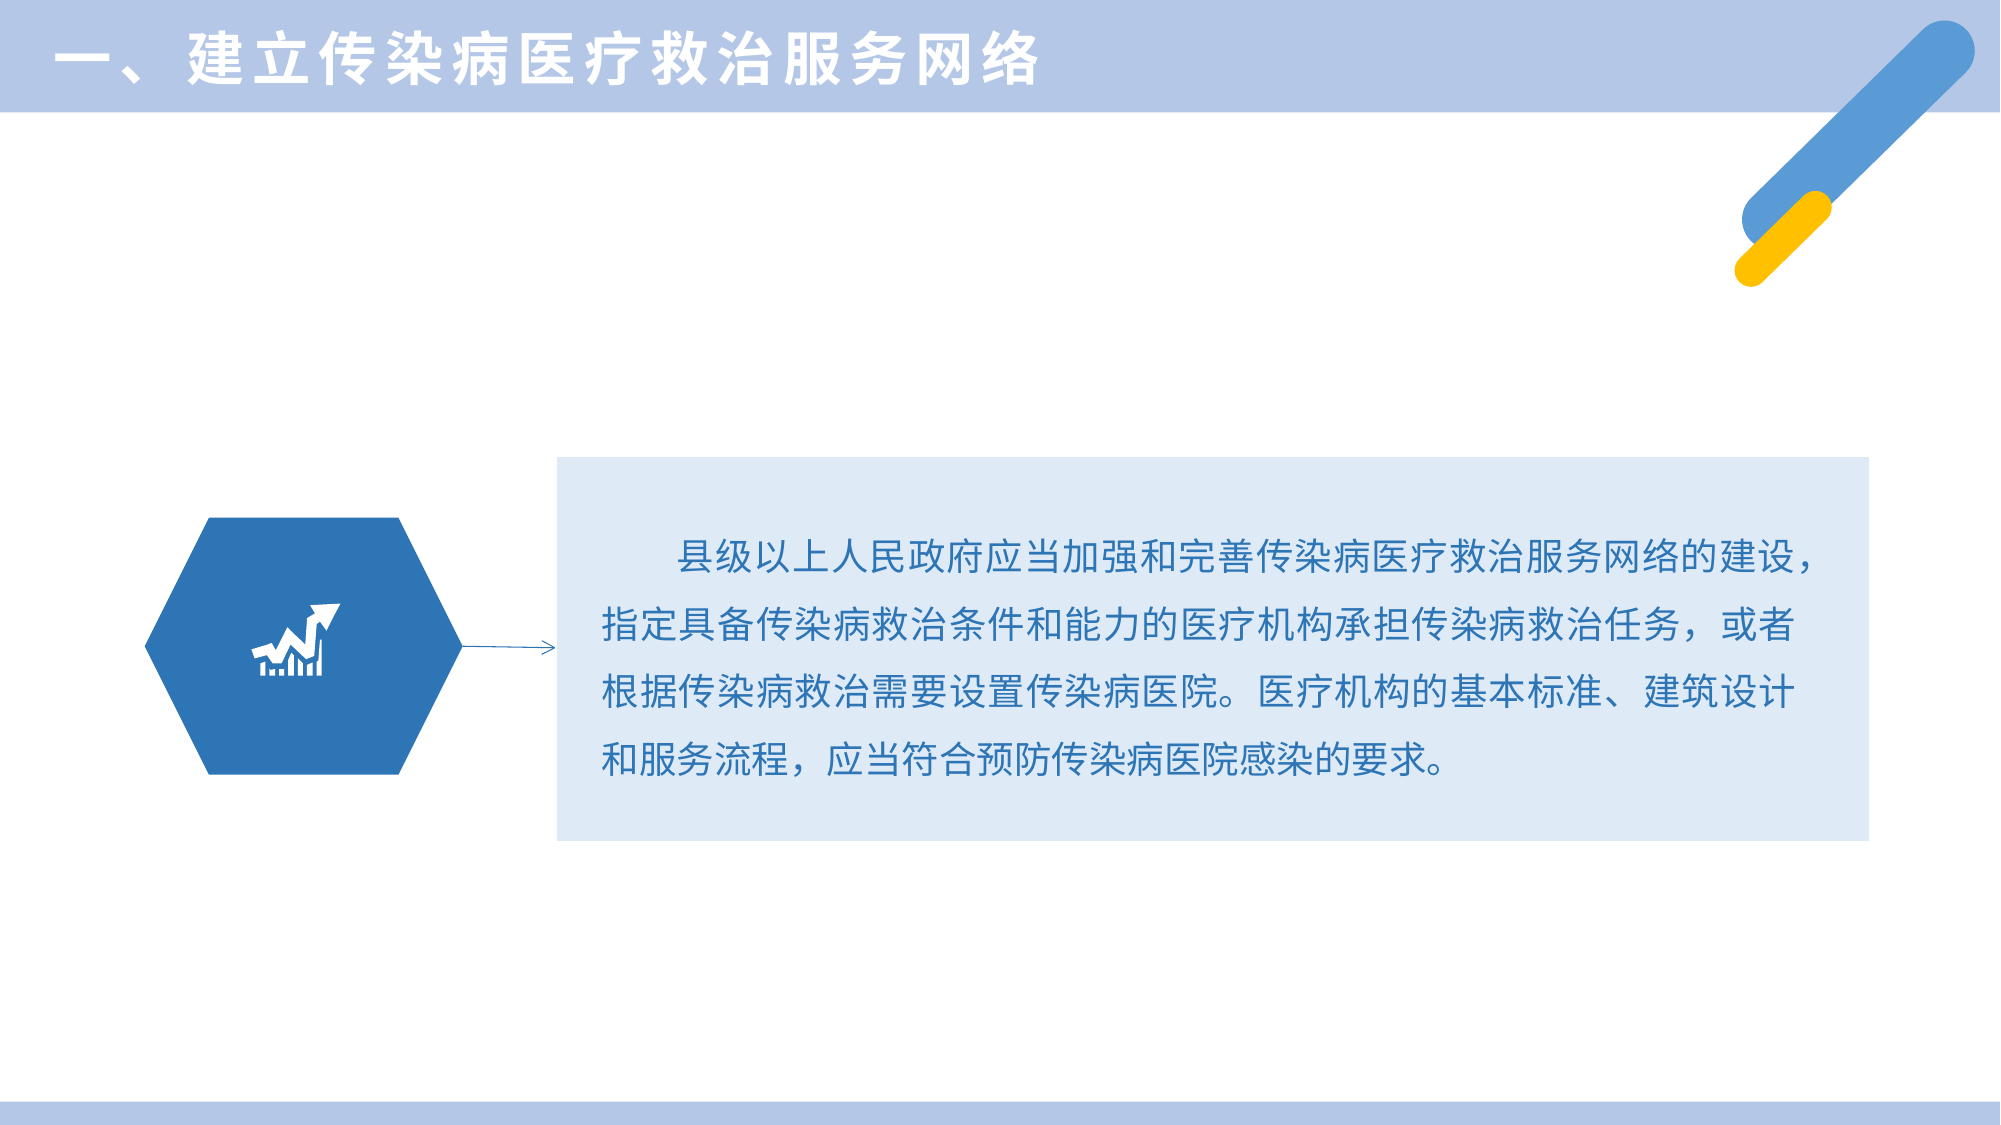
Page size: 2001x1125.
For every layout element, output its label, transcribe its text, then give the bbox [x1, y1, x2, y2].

text_box [269, 668, 276, 676]
text_box [555, 455, 1872, 843]
text_box [306, 662, 313, 676]
text_box [288, 652, 294, 676]
text_box [297, 658, 303, 676]
text_box [316, 639, 322, 676]
text_box [279, 668, 285, 676]
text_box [1678, 116, 2000, 185]
text_box 县级以上人民政府应当加强和完善传染病医疗救治服务网络的建设，指定具备传染病救治条件和能力的医疗机构承担传染病救治任务，或者根据传染病救治需要设置传染病医院。医疗机构的基本标准、建筑设计和服务流程，应当符合预防传染病医院感染的要求。 [586, 503, 1812, 789]
text_box [251, 603, 341, 664]
text_box [143, 516, 464, 776]
text_box [260, 661, 266, 676]
text_box 一、建立传染病医疗救治服务网络 [41, 16, 1053, 98]
